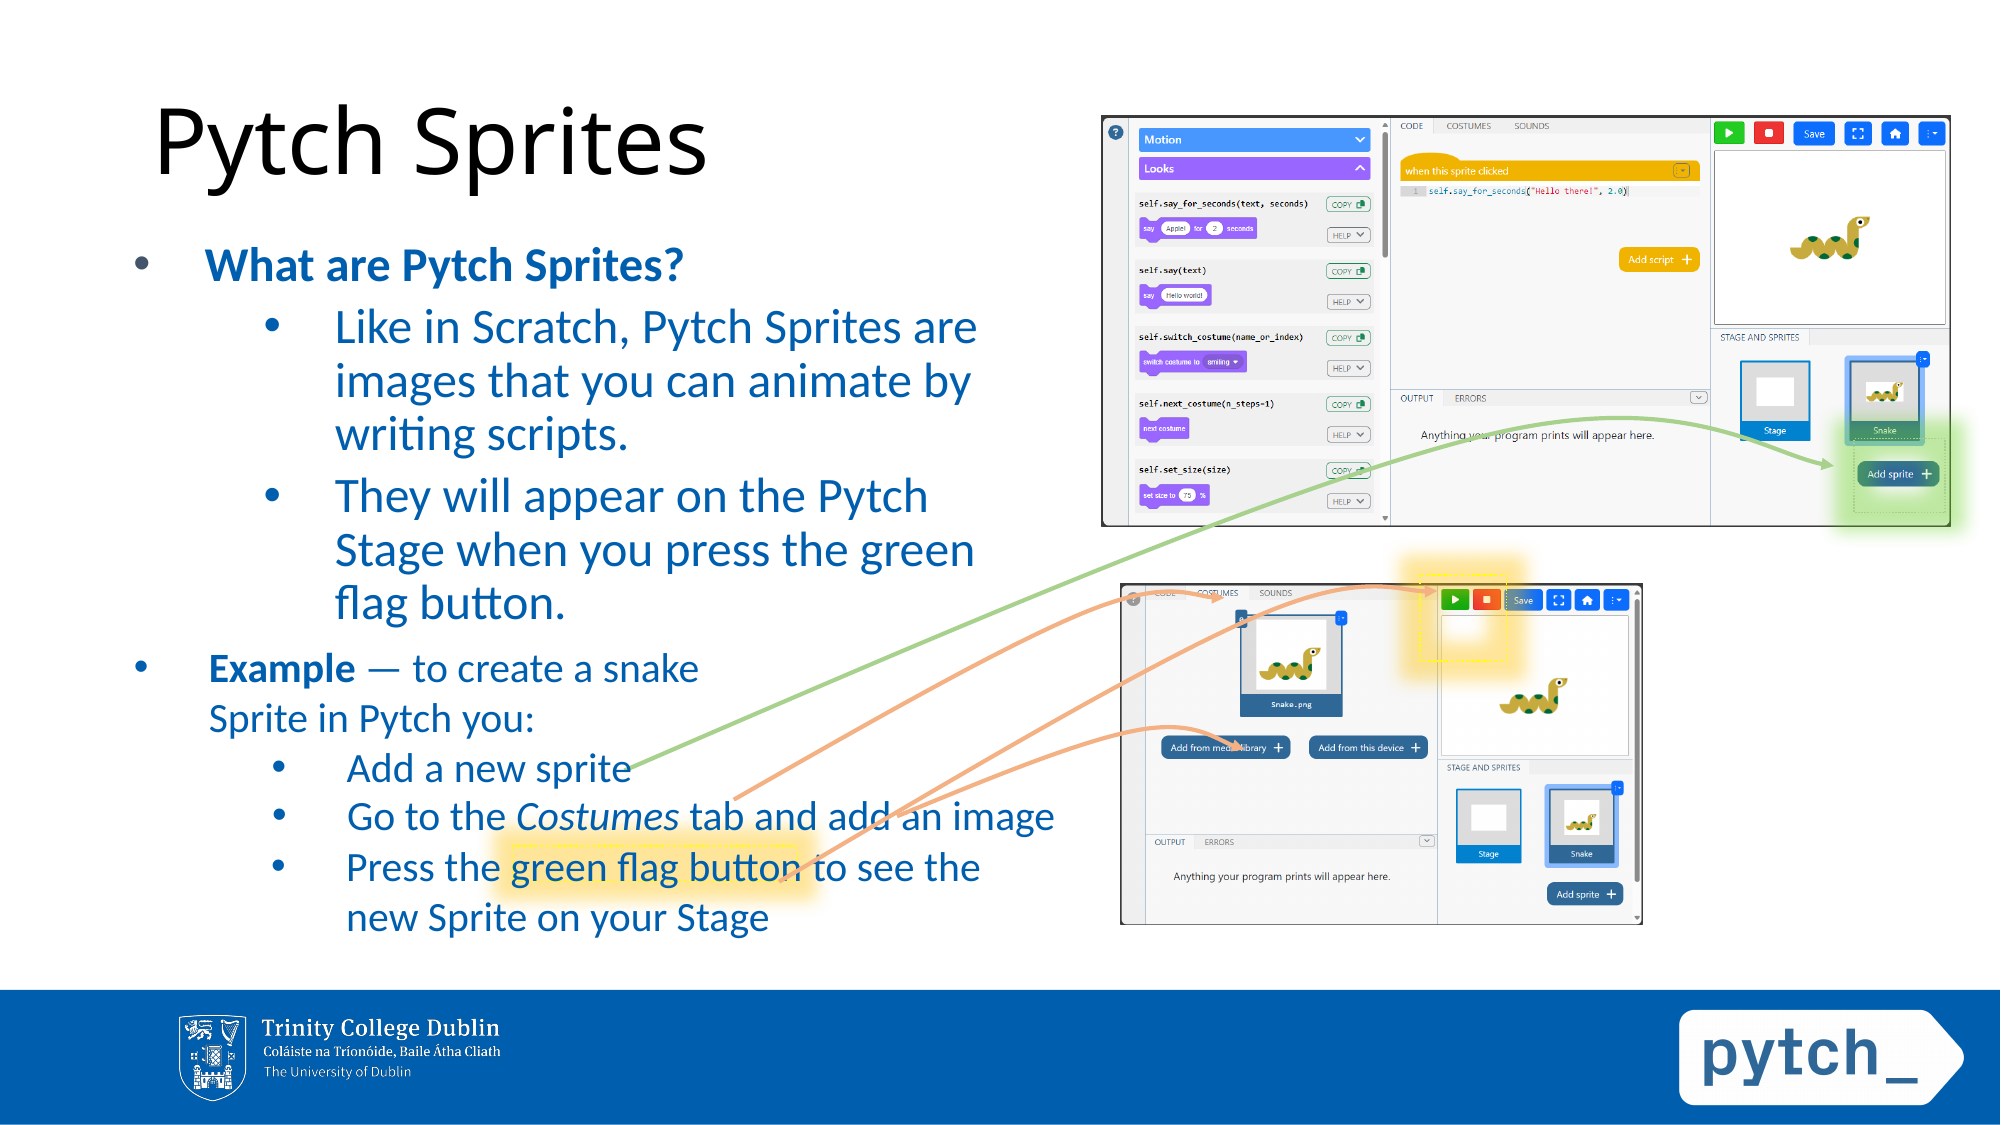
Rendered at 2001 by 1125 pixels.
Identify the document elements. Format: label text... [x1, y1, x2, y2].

text_box Example — to create a snake Sprite in Pytch you: Add a new sprite [56, 633, 652, 799]
picture [178, 1014, 502, 1102]
text_box [778, 856, 838, 883]
list What are Pytch Sprites? Like in Scratch, Pytch Sprites are images that you can animate by writing scripts. They will appear on the Pytch Stage when you press the green flag button. [118, 231, 1041, 633]
text_box Press the green flag button to see the new Sprite on your Stage [56, 832, 1052, 948]
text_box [652, 381, 1946, 856]
title Pytch Sprites [137, 35, 1855, 254]
text_box Go to the Costumes tab and add an image [57, 781, 652, 832]
picture [1101, 115, 1951, 527]
picture [1120, 583, 2001, 1125]
